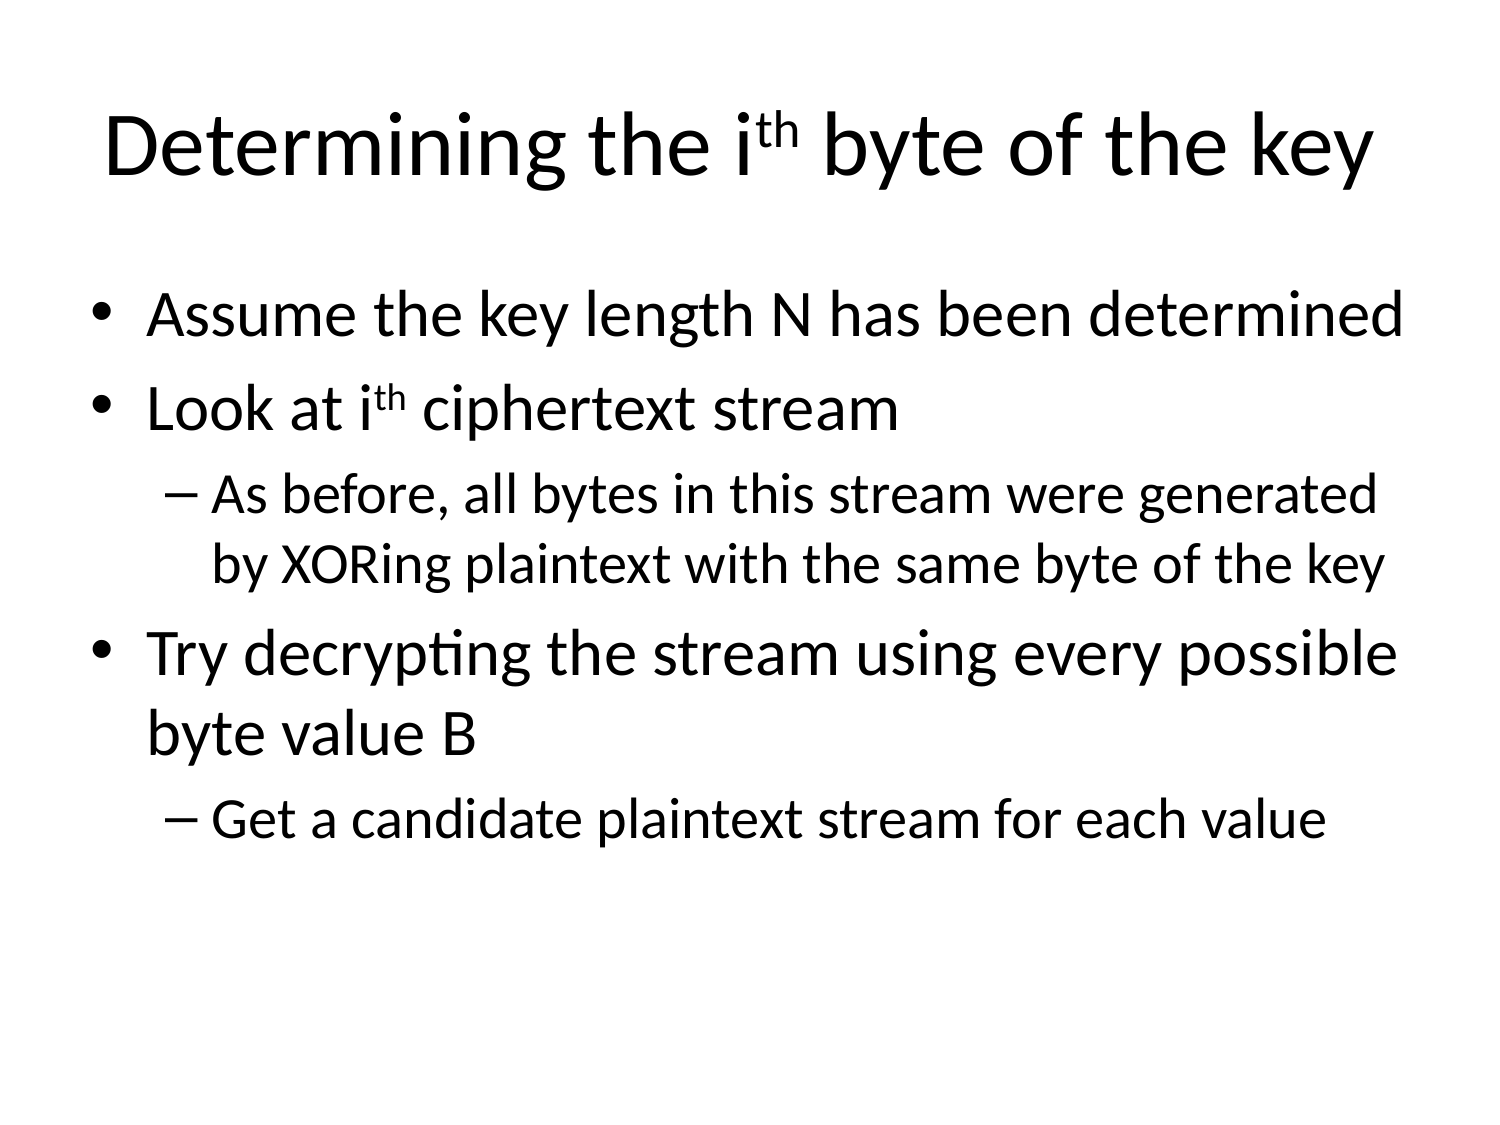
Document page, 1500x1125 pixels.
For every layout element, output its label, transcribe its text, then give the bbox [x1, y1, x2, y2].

list Assume the key length N has been determined Look at ith ciphertext stream As before, all bytes in this stream were generated by XORing plaintext with the same byte of the key Try decrypting the stream using every possible byte value B Get a candidate plaintext stream for each value [75, 262, 1425, 1005]
title Determining the ith byte of the key [75, 45, 1425, 233]
